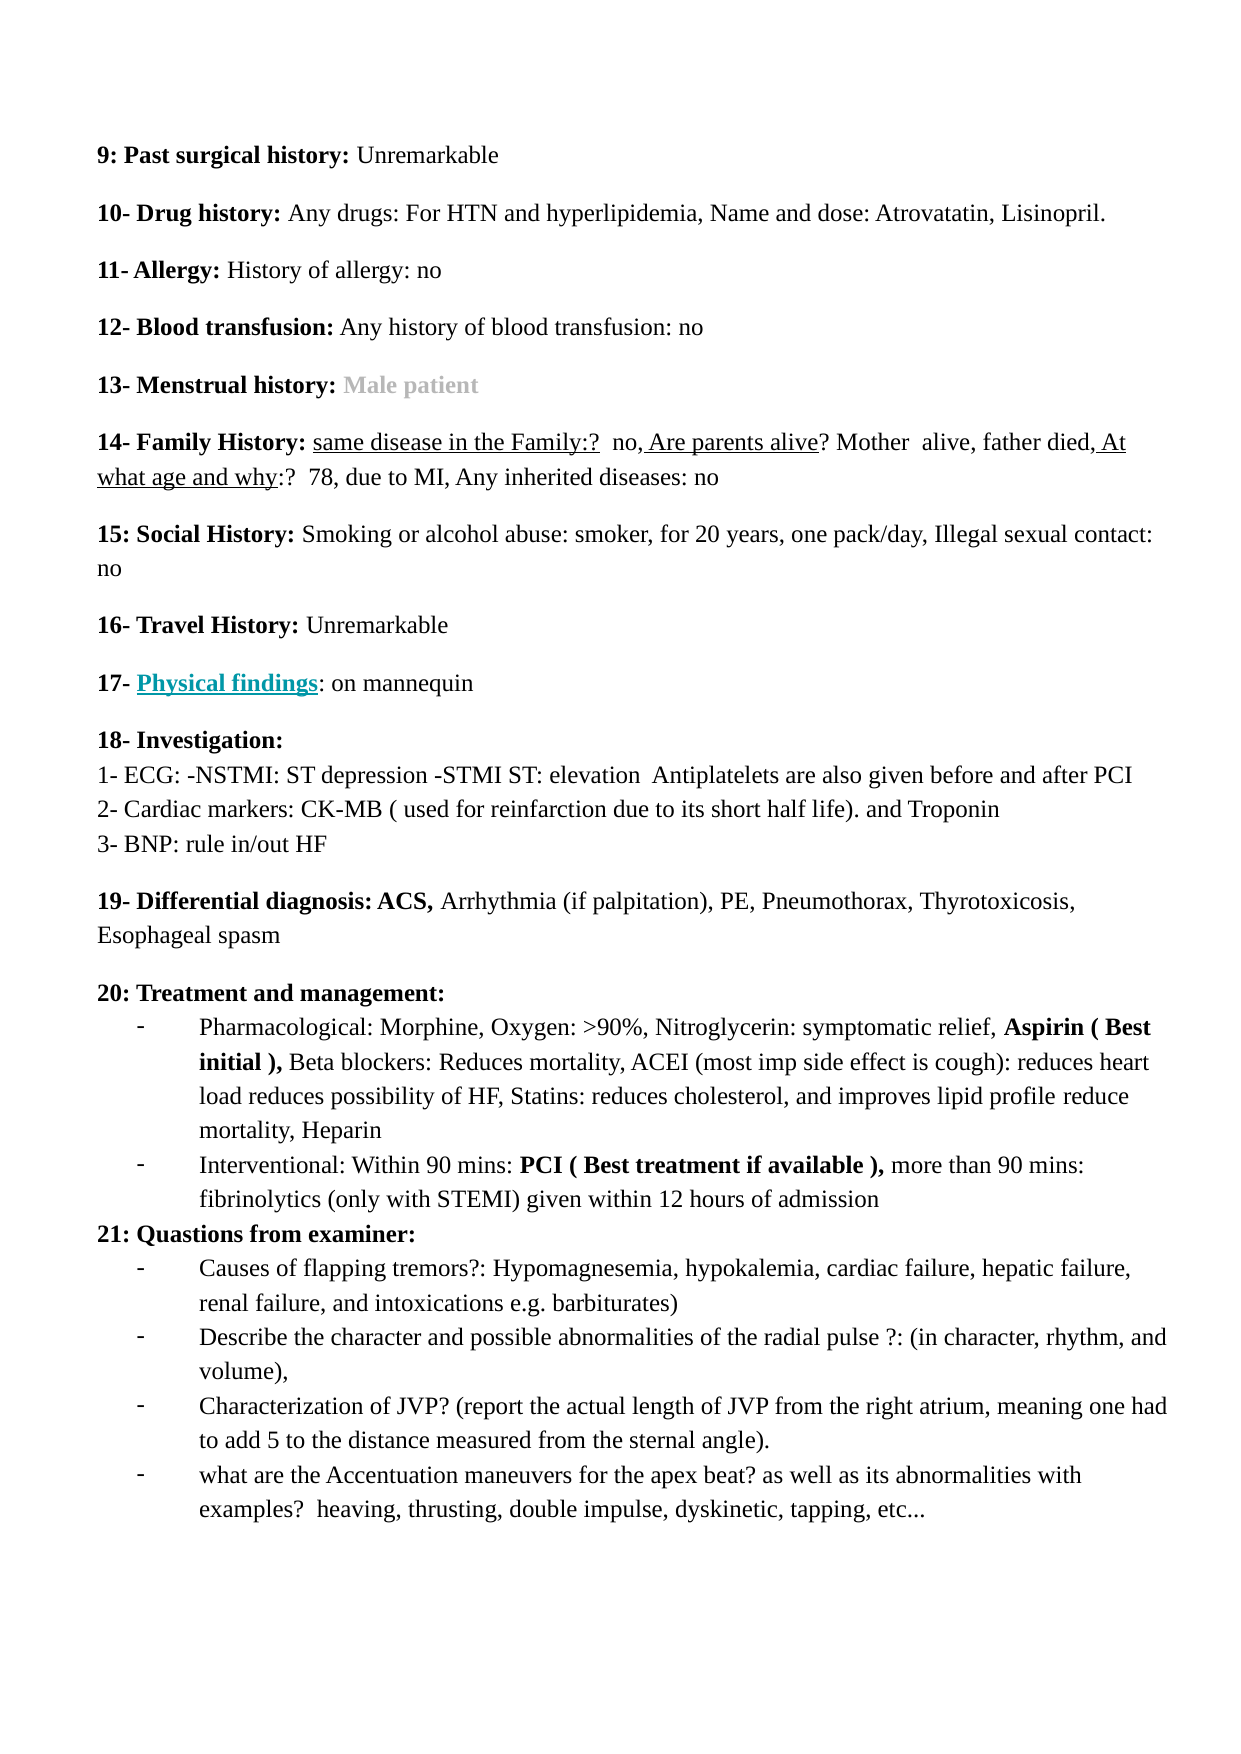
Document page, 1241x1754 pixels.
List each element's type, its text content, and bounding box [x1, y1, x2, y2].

text_box 9: Past surgical history: Unremarkable 10- Drug history: Any drugs: For HTN and hyperlipidemia, Name and dose: Atrovatatin, Lisinopril. 11- Allergy: History of allergy: no 12- Blood transfusion: Any history of blood transfusion: no 13- Menstrual history: Male patient 14- Family History: same disease in the Family:? no, Are parents alive? Mother alive, father died, At what age and why:? 78, due to MI, Any inherited diseases: no 15: Social History: Smoking or alcohol abuse: smoker, for 20 years, one pack/day, Illegal sexual contact: no 16- Travel History: Unremarkable 17- Physical findings: on mannequin 18- Investigation: 1- ECG: -NSTMI: ST depression -STMI ST: elevation Antiplatelets are also given before and after PCI 2- Cardiac markers: CK-MB ( used for reinfarction due to its short half life). and Troponin 3- BNP: rule in/out HF 19- Differential diagnosis: ACS, Arrhythmia (if palpitation), PE, Pneumothorax, Thyrotoxicosis, Esophageal spasm 20: Treatment and management: Pharmacological: Morphine, Oxygen: >90%, Nitroglycerin: symptomatic relief, Aspirin ( Best initial ), Beta blockers: ​Reduces mortality​, ACEI (most imp side effect is cough): reduces heart load reduces possibility of HF, Statins: reduces cholesterol, and improves lipid profile ​reduce mortality, Heparin Interventional: Within 90 mins: PCI ( Best treatment if available ), more than 90 mins: fibrinolytics (only with STEMI) given within 12 hours of admission 21: Quastions from examiner: Causes of flapping tremors?: Hypomagnesemia, hypokalemia, cardiac failure, hepatic failure, renal failure, and intoxications e.g. barbiturates) Describe the character and possible abnormalities of the radial pulse ?: (in character, rhythm, and volume), Characterization of JVP? (report the actual length of JVP from the right atrium, meaning one had to add 5 to the distance measured from the sternal angle). what are the Accentuation maneuvers for the apex beat? as well as its abnormalities with examples? heaving, thrusting, double impulse, dyskinetic, tapping, etc... [76, 113, 1193, 1662]
